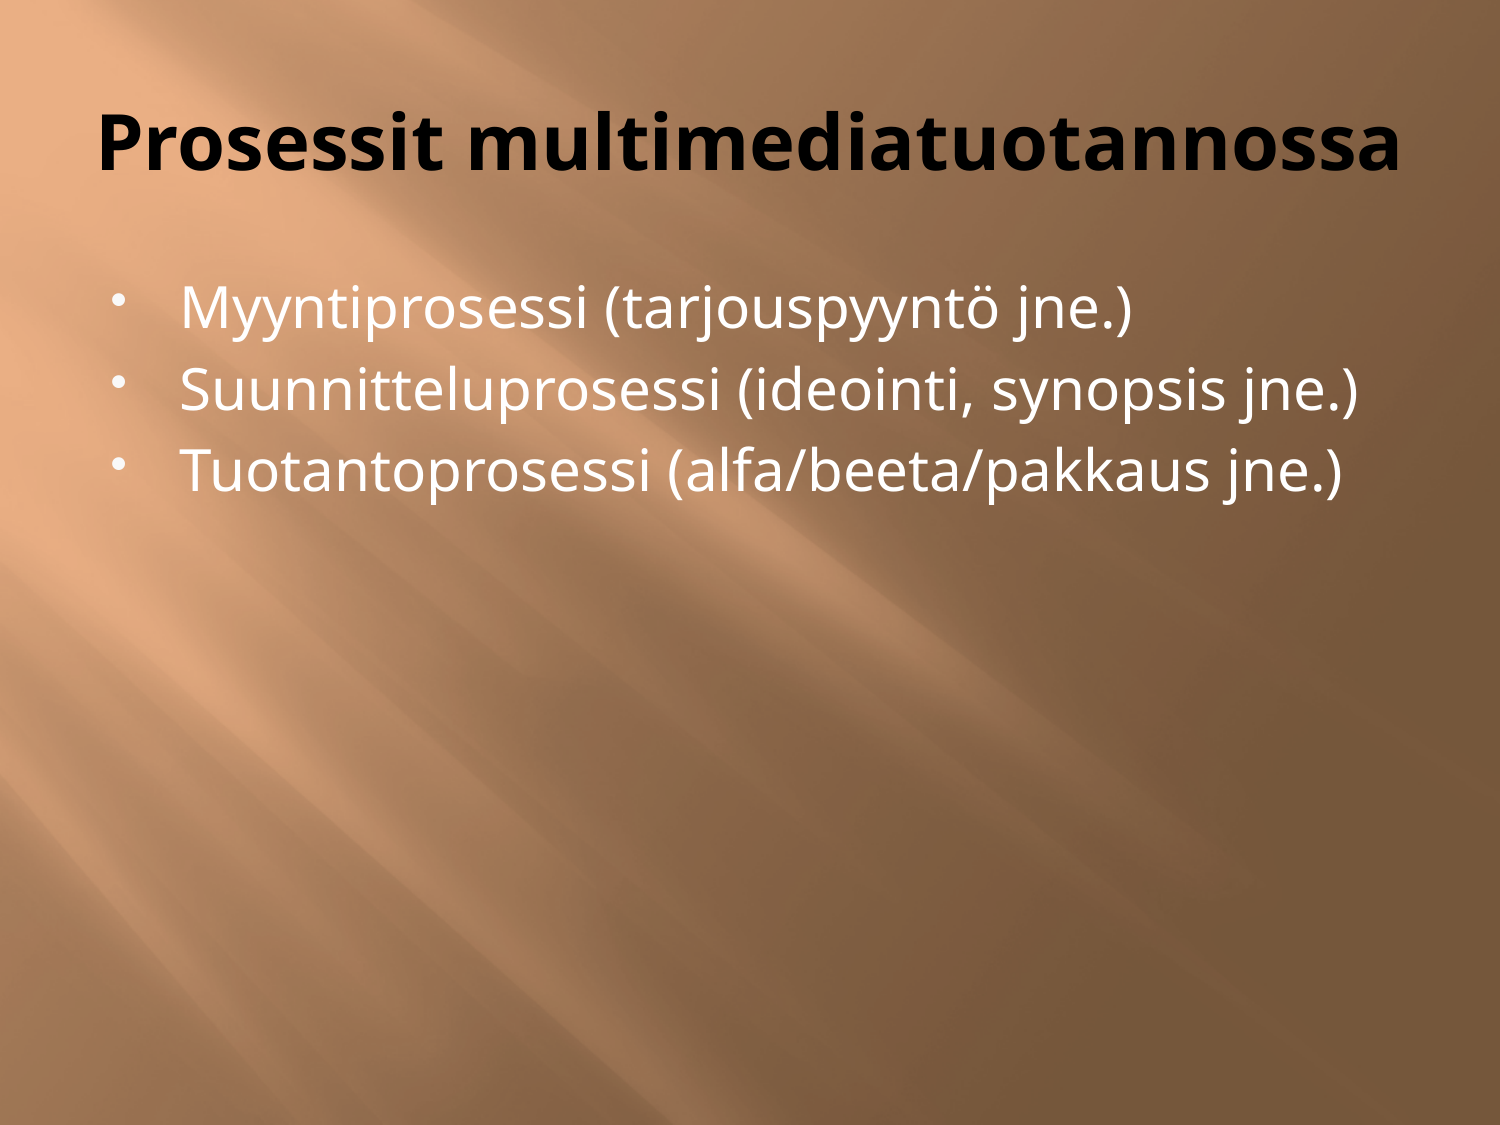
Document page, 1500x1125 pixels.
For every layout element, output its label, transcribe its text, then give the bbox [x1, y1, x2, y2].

list Myyntiprosessi (tarjouspyyntö jne.) Suunnitteluprosessi (ideointi, synopsis jne.) Tuotantoprosessi (alfa/beeta/pakkaus jne.) [75, 262, 1425, 1035]
title Prosessit multimediatuotannossa [75, 45, 1425, 233]
